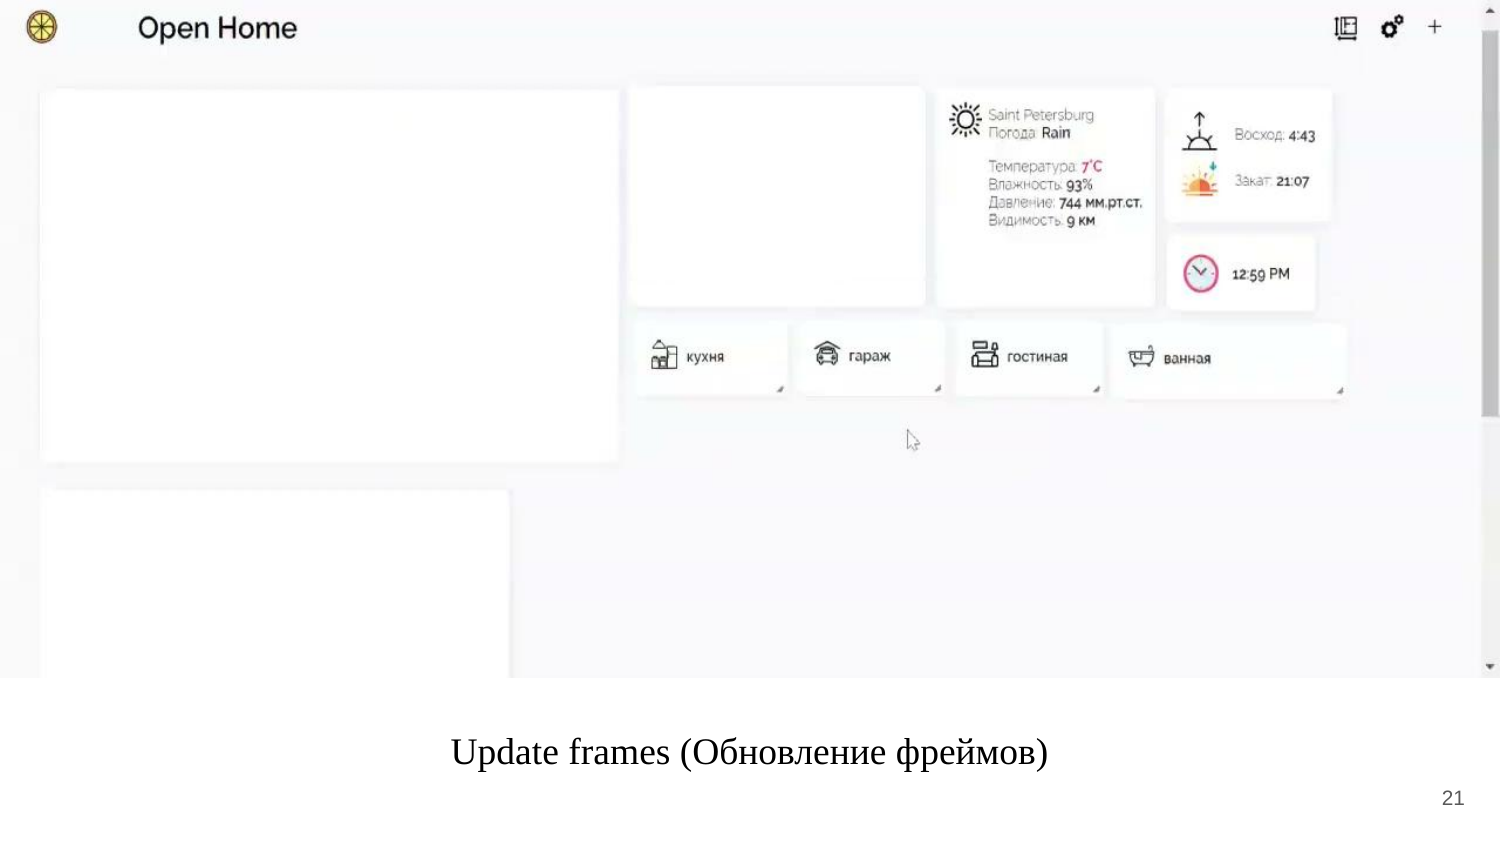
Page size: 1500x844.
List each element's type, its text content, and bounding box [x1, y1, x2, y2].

picture [0, 0, 1500, 678]
list Update frames (Обновление фреймов) [51, 705, 1449, 813]
slide_number ‹#› [1389, 764, 1480, 830]
